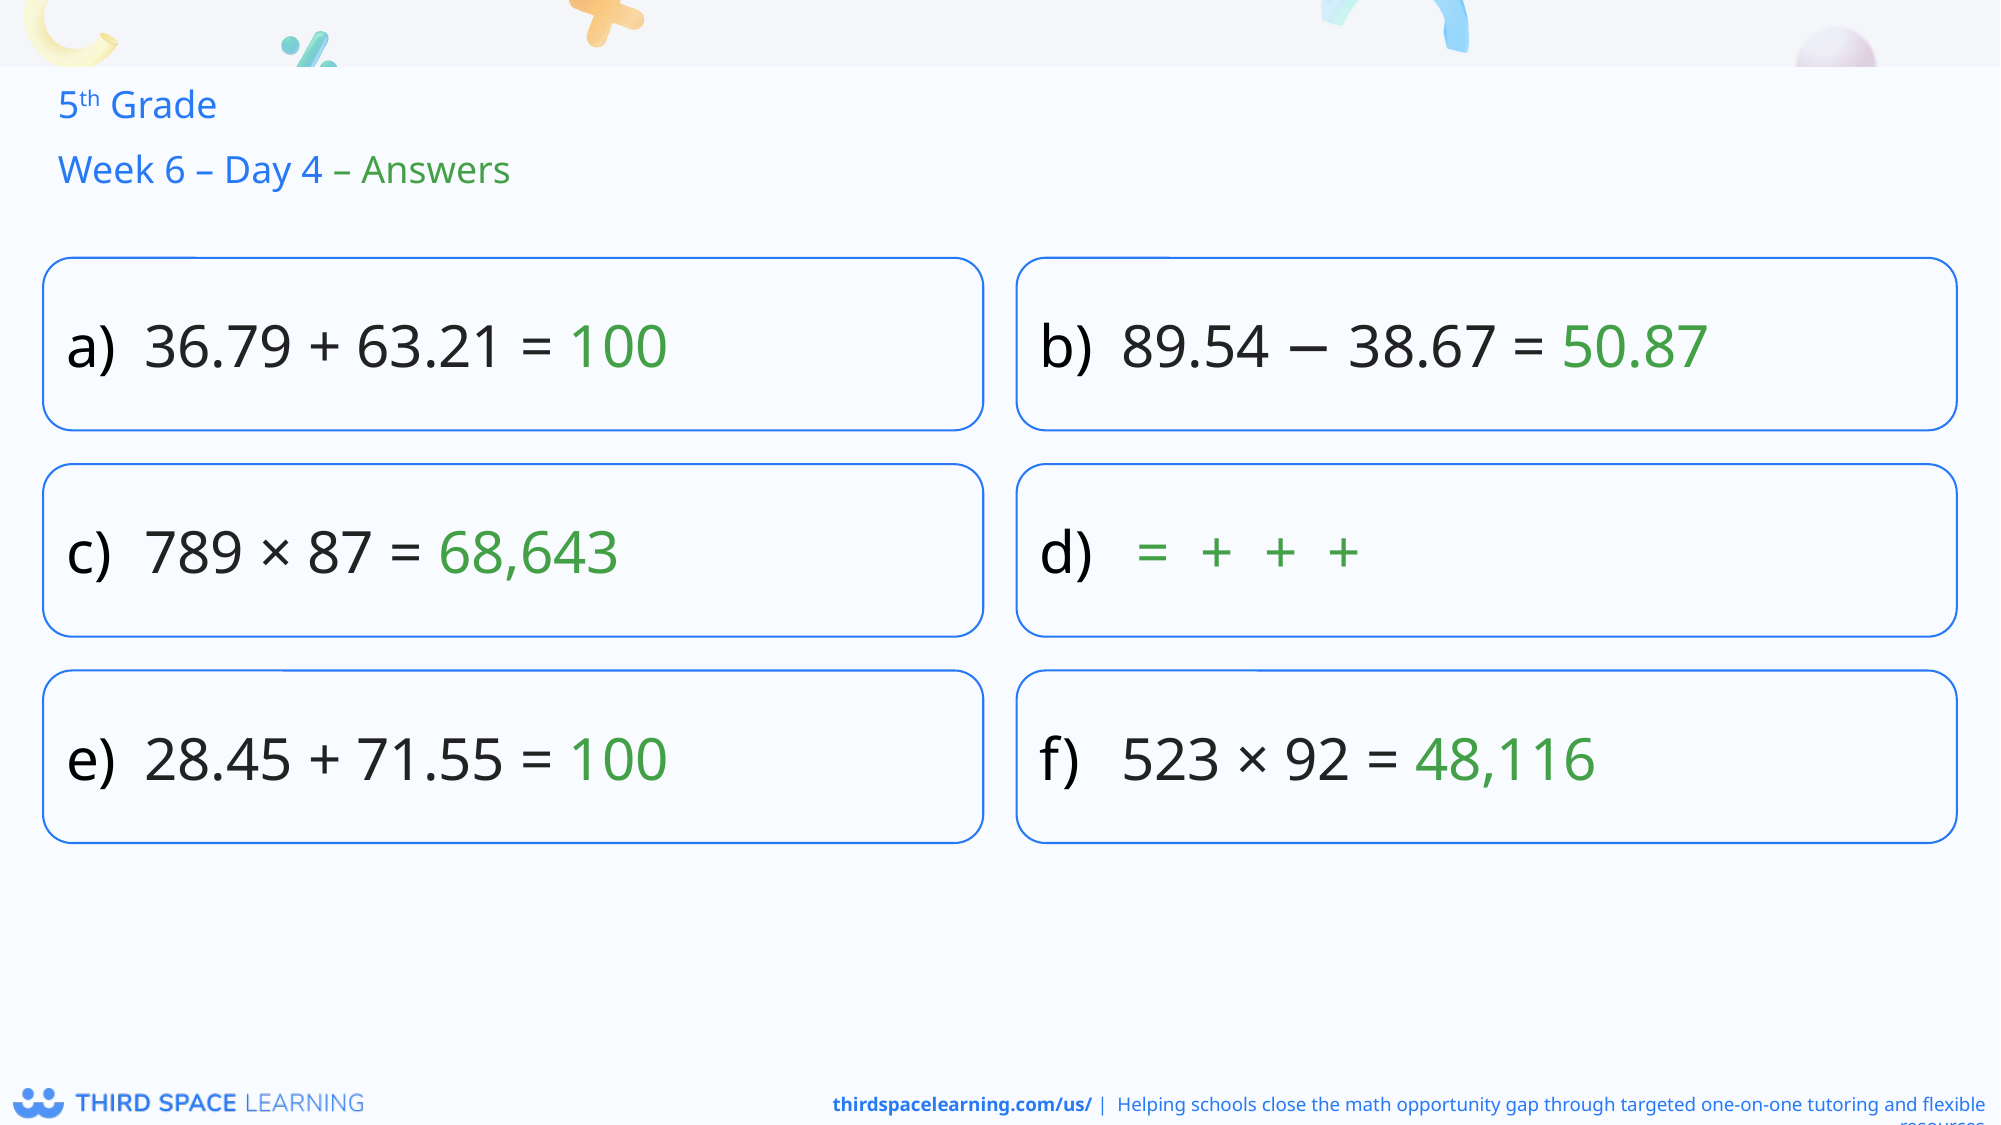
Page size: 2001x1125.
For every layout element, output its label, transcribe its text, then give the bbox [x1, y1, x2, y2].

list 789 × 87 = 68,643 [129, 478, 962, 623]
text_box 5th Grade Week 6 – Day 4 – Answers [43, 73, 705, 212]
list 28.45 + 71.55 = 100 [129, 684, 962, 829]
picture [0, 0, 2000, 67]
picture [13, 1088, 365, 1119]
list 89.54 − 38.67 = 50.87 [1106, 272, 1939, 416]
list 523 × 92 = 48,116 [1106, 684, 1939, 829]
list 36.79 + 63.21 = 100 [129, 272, 962, 416]
